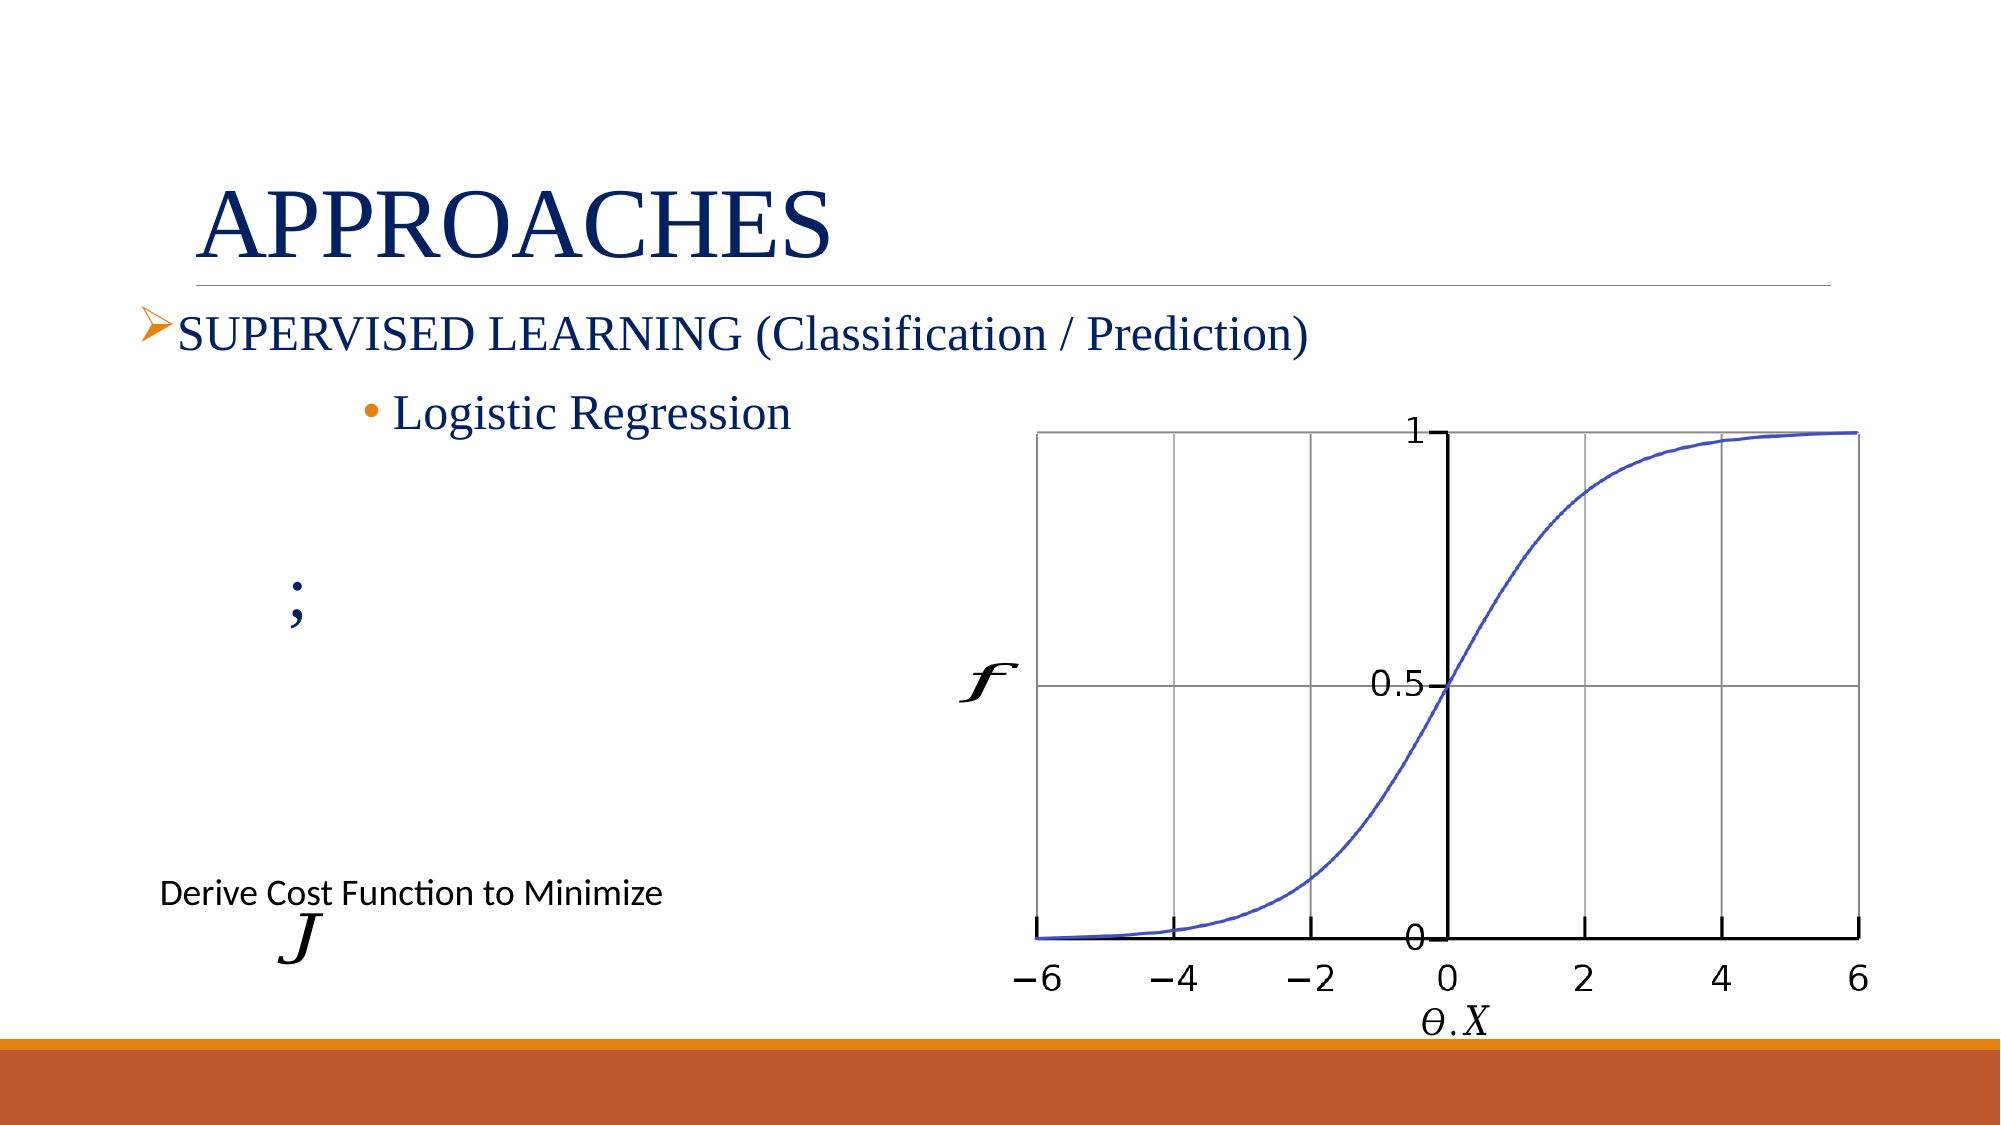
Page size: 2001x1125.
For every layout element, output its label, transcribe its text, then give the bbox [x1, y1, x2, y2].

title APPROACHES [180, 47, 1830, 285]
text_box Derive Cost Function to Minimize [145, 860, 810, 920]
picture [976, 393, 1919, 1023]
